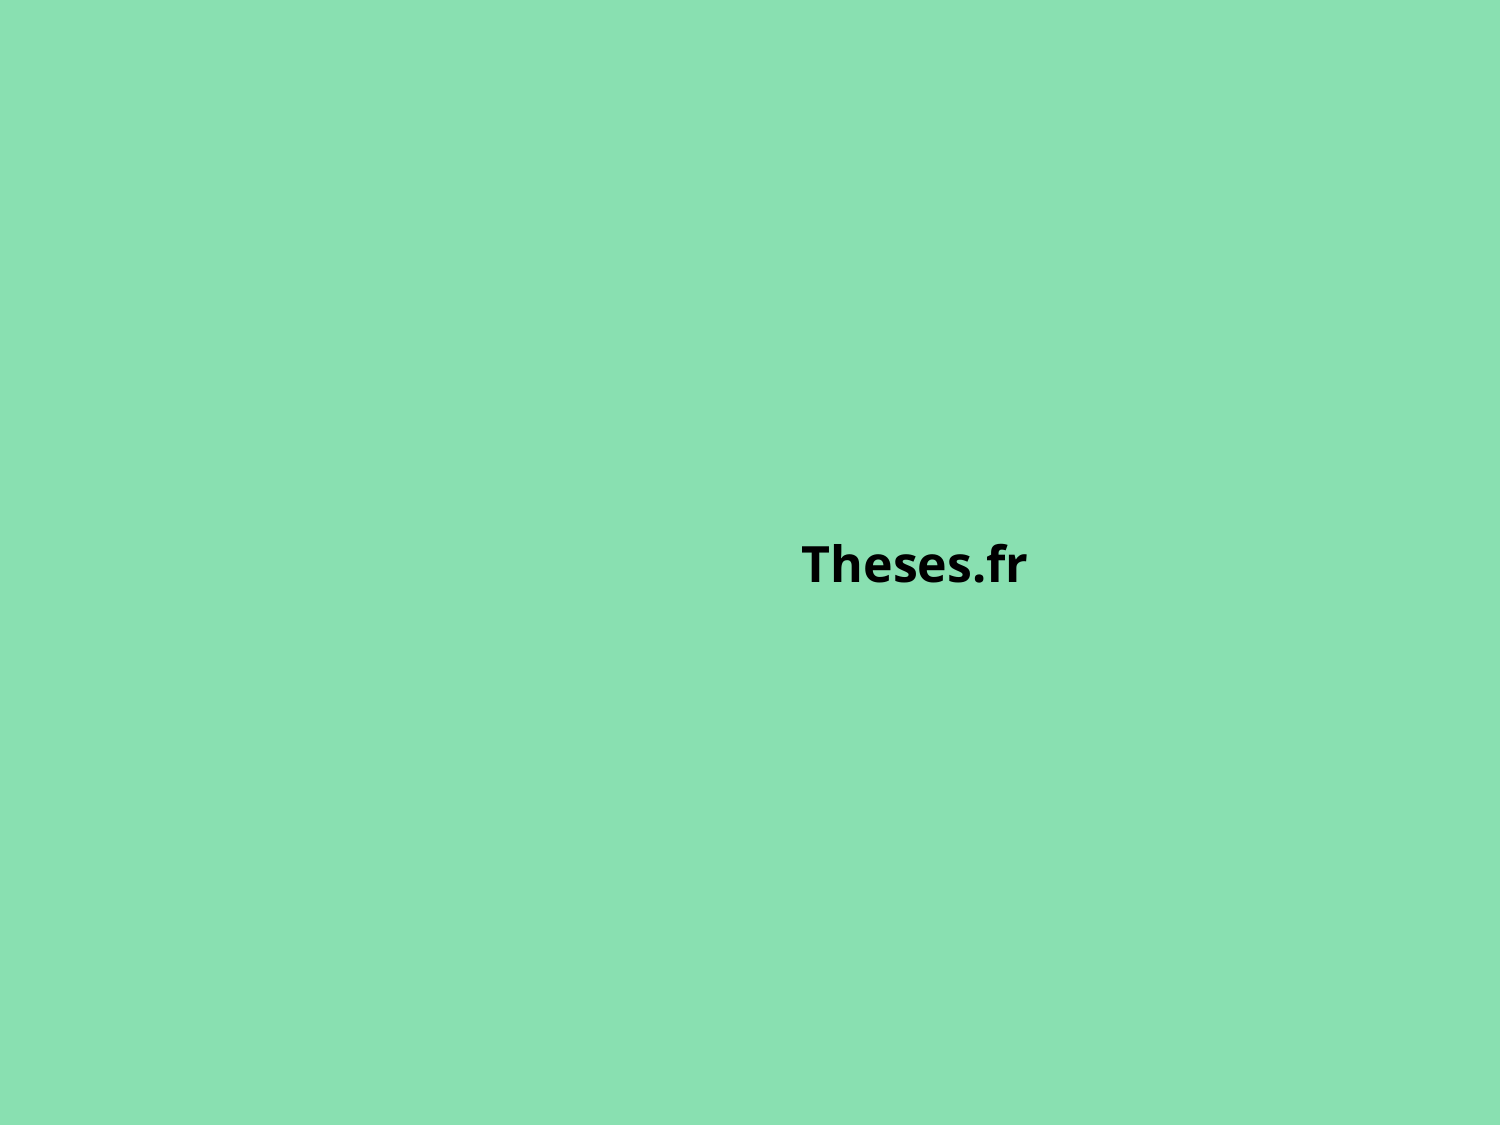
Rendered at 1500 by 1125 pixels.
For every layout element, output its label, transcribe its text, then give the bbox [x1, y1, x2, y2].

text_box Theses.fr [742, 0, 1500, 1125]
